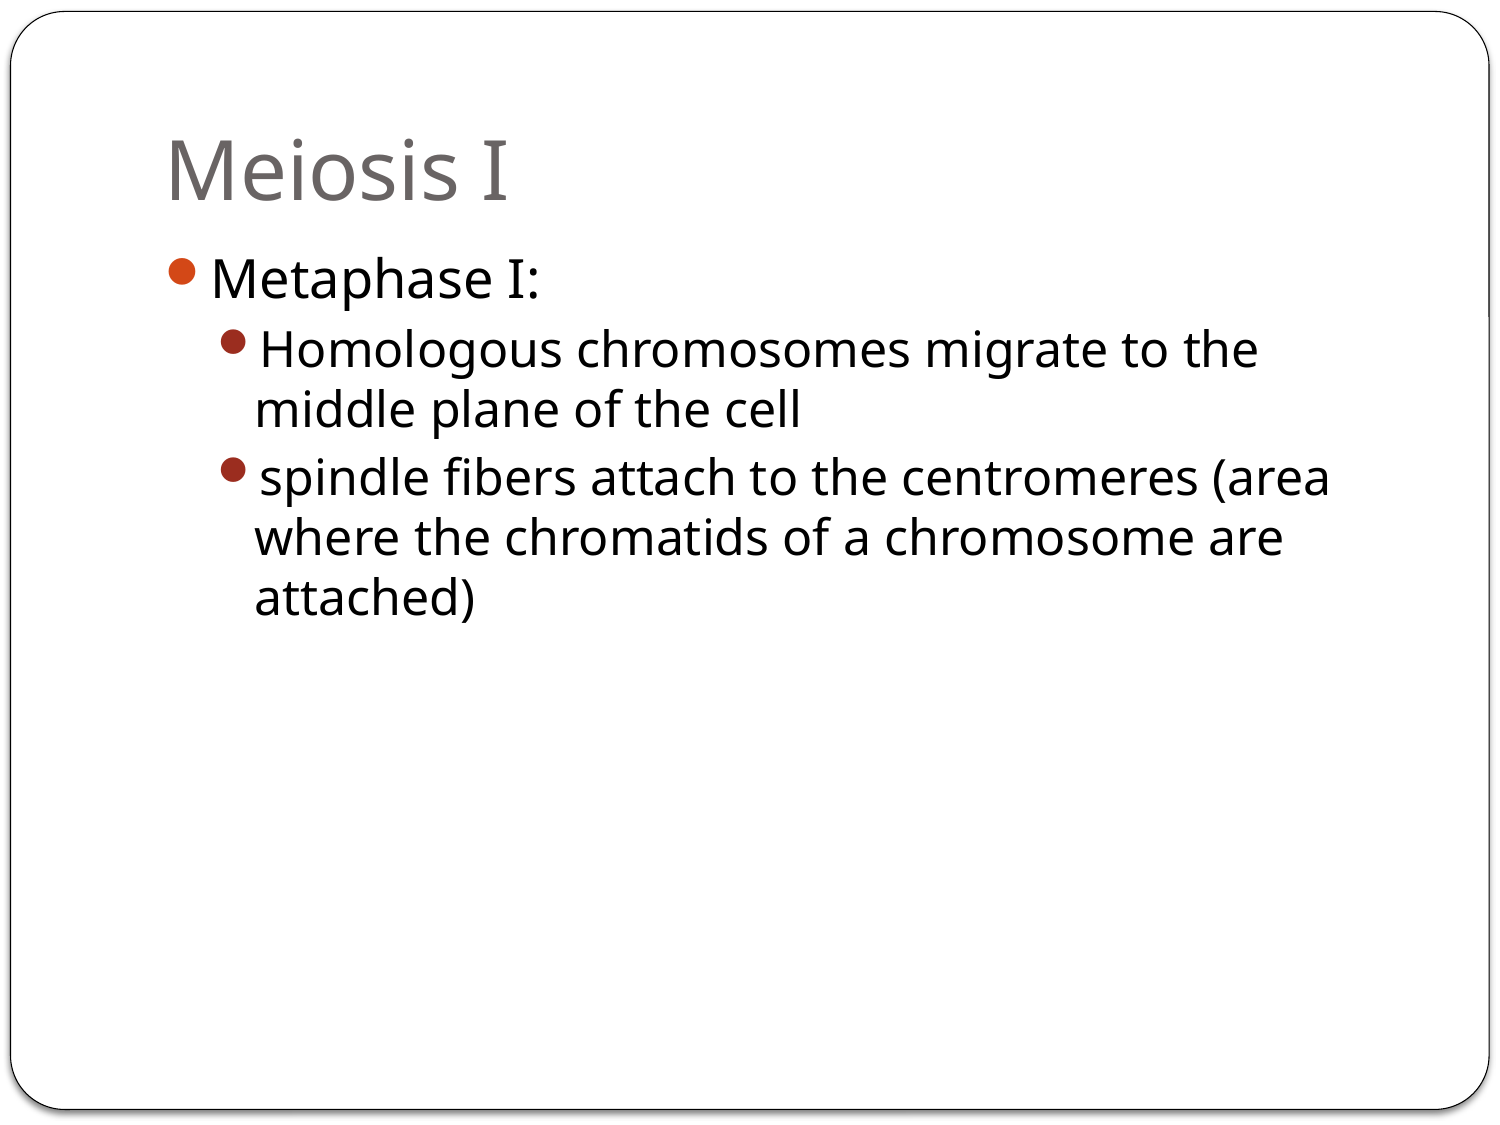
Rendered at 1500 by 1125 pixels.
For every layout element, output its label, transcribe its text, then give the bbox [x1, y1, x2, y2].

title Meiosis I [150, 45, 1425, 233]
list Metaphase I: Homologous chromosomes migrate to the middle plane of the cell spindle fibers attach to the centromeres (area where the chromatids of a chromosome are attached) [150, 237, 1425, 988]
